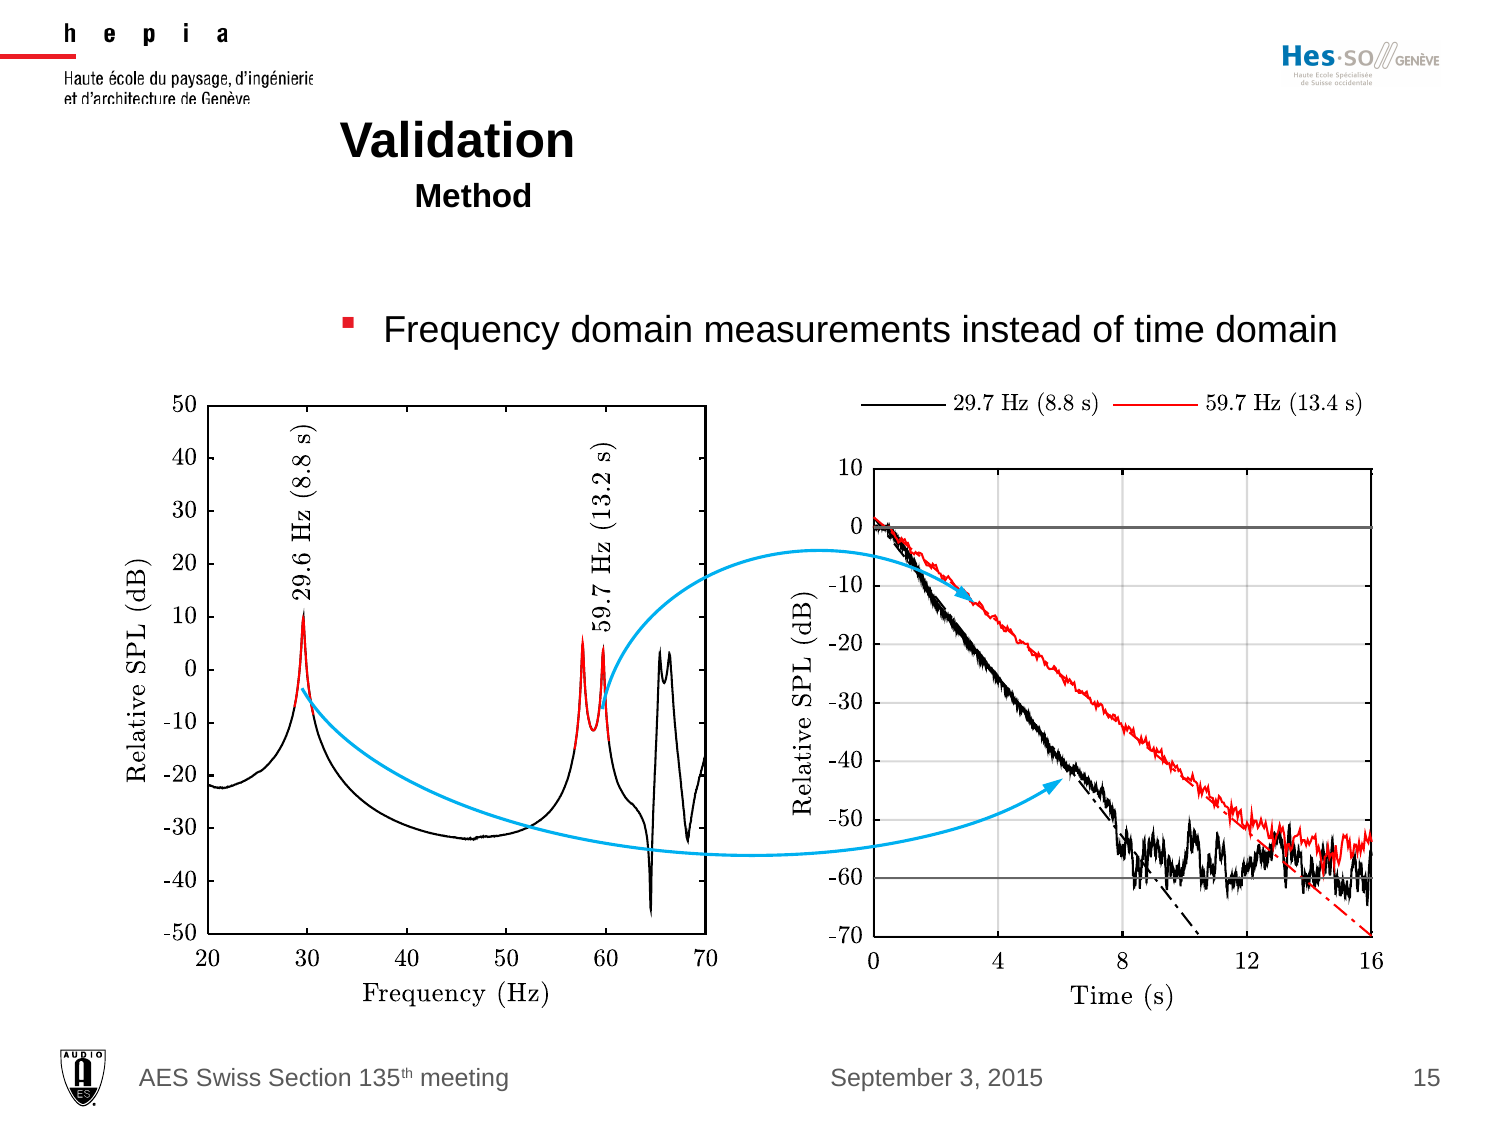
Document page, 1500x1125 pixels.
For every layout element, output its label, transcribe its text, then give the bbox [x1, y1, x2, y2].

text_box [113, 385, 1387, 1016]
picture [1281, 40, 1441, 87]
slide_number 15 [1352, 1050, 1441, 1103]
footer AES Swiss Section 135th meeting [123, 1050, 538, 1103]
list Frequency domain measurements instead of time domain [324, 275, 1441, 362]
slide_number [549, 1050, 1341, 1103]
list Validation Method [324, 99, 1441, 264]
